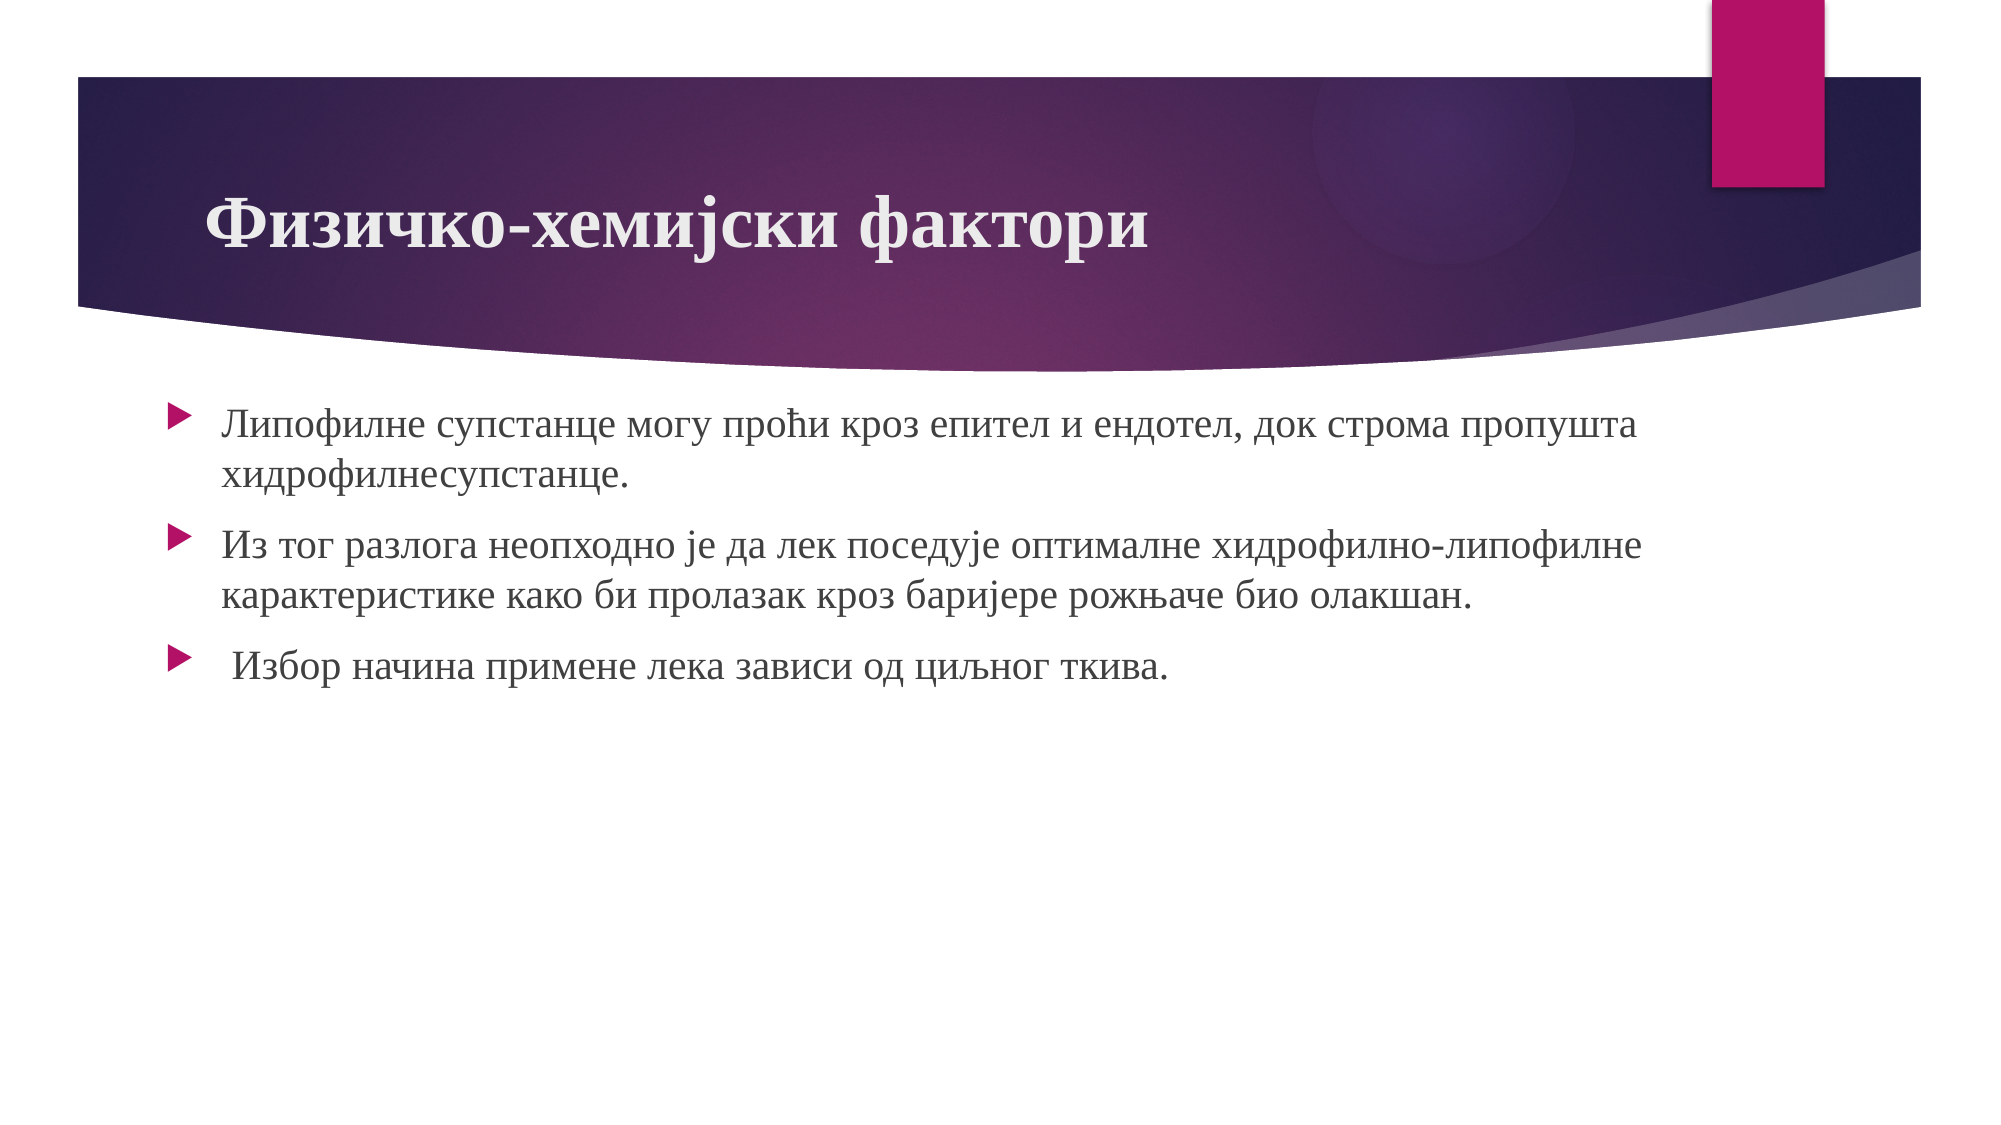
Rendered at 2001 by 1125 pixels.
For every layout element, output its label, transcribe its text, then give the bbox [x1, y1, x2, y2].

list Липофилне супстанце могу проћи кроз епител и ендотел, док строма пропушта хидрофилнесупстанце. Из тог разлога неопходно је да лек поседује оптималне хидрофилно-липофилне карактеристике како би пролазак кроз баријере рожњаче био олакшан. Избор начина примене лека зависи од циљног ткива. [149, 388, 1850, 919]
title Физичко-хемијски фактори [189, 159, 1627, 276]
